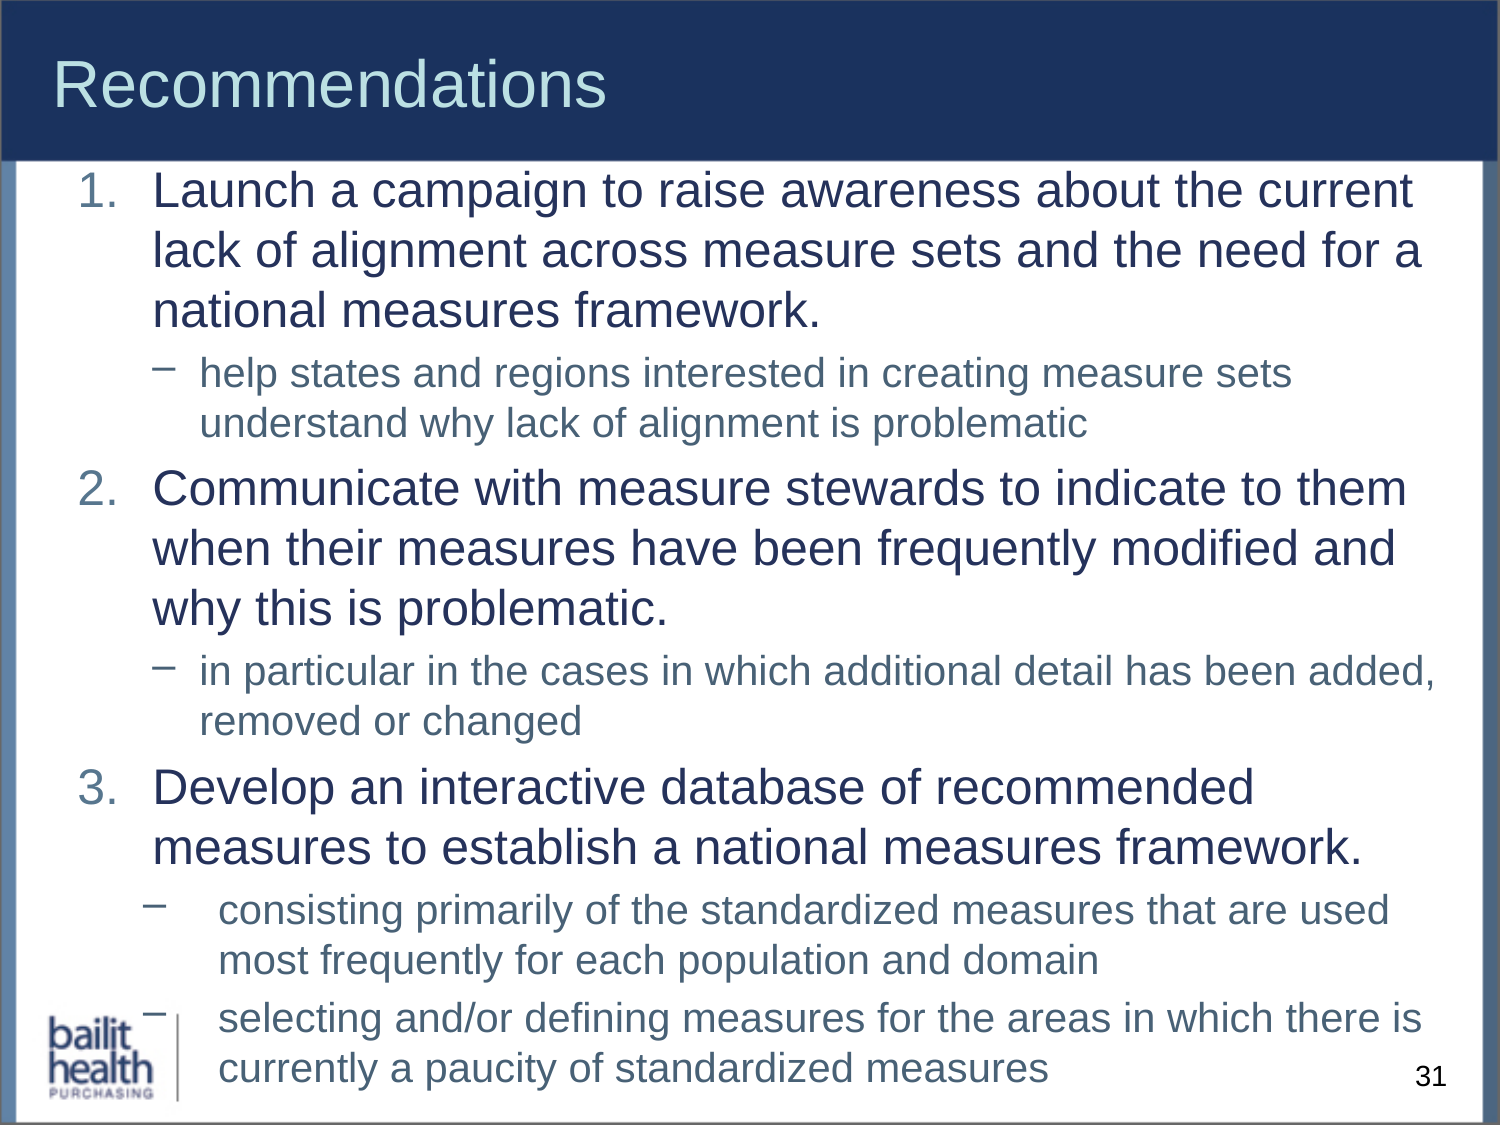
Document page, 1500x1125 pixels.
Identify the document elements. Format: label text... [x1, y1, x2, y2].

title Recommendations [37, 0, 1313, 176]
slide_number 31 [1374, 1049, 1463, 1088]
list Launch a campaign to raise awareness about the current lack of alignment across measure sets and the need for a national measures framework. help states and regions interested in creating measure sets understand why lack of alignment is problematic Communicate with measure stewards to indicate to them when their measures have been frequently modified and why this is problematic. in particular in the cases in which additional detail has been added, removed or changed Develop an interactive database of recommended measures to establish a national measures framework. consisting primarily of the standardized measures that are used most frequently for each population and domain selecting and/or defining measures for the areas in which there is currently a paucity of standardized measures [62, 149, 1463, 826]
picture [0, 0, 1500, 1125]
